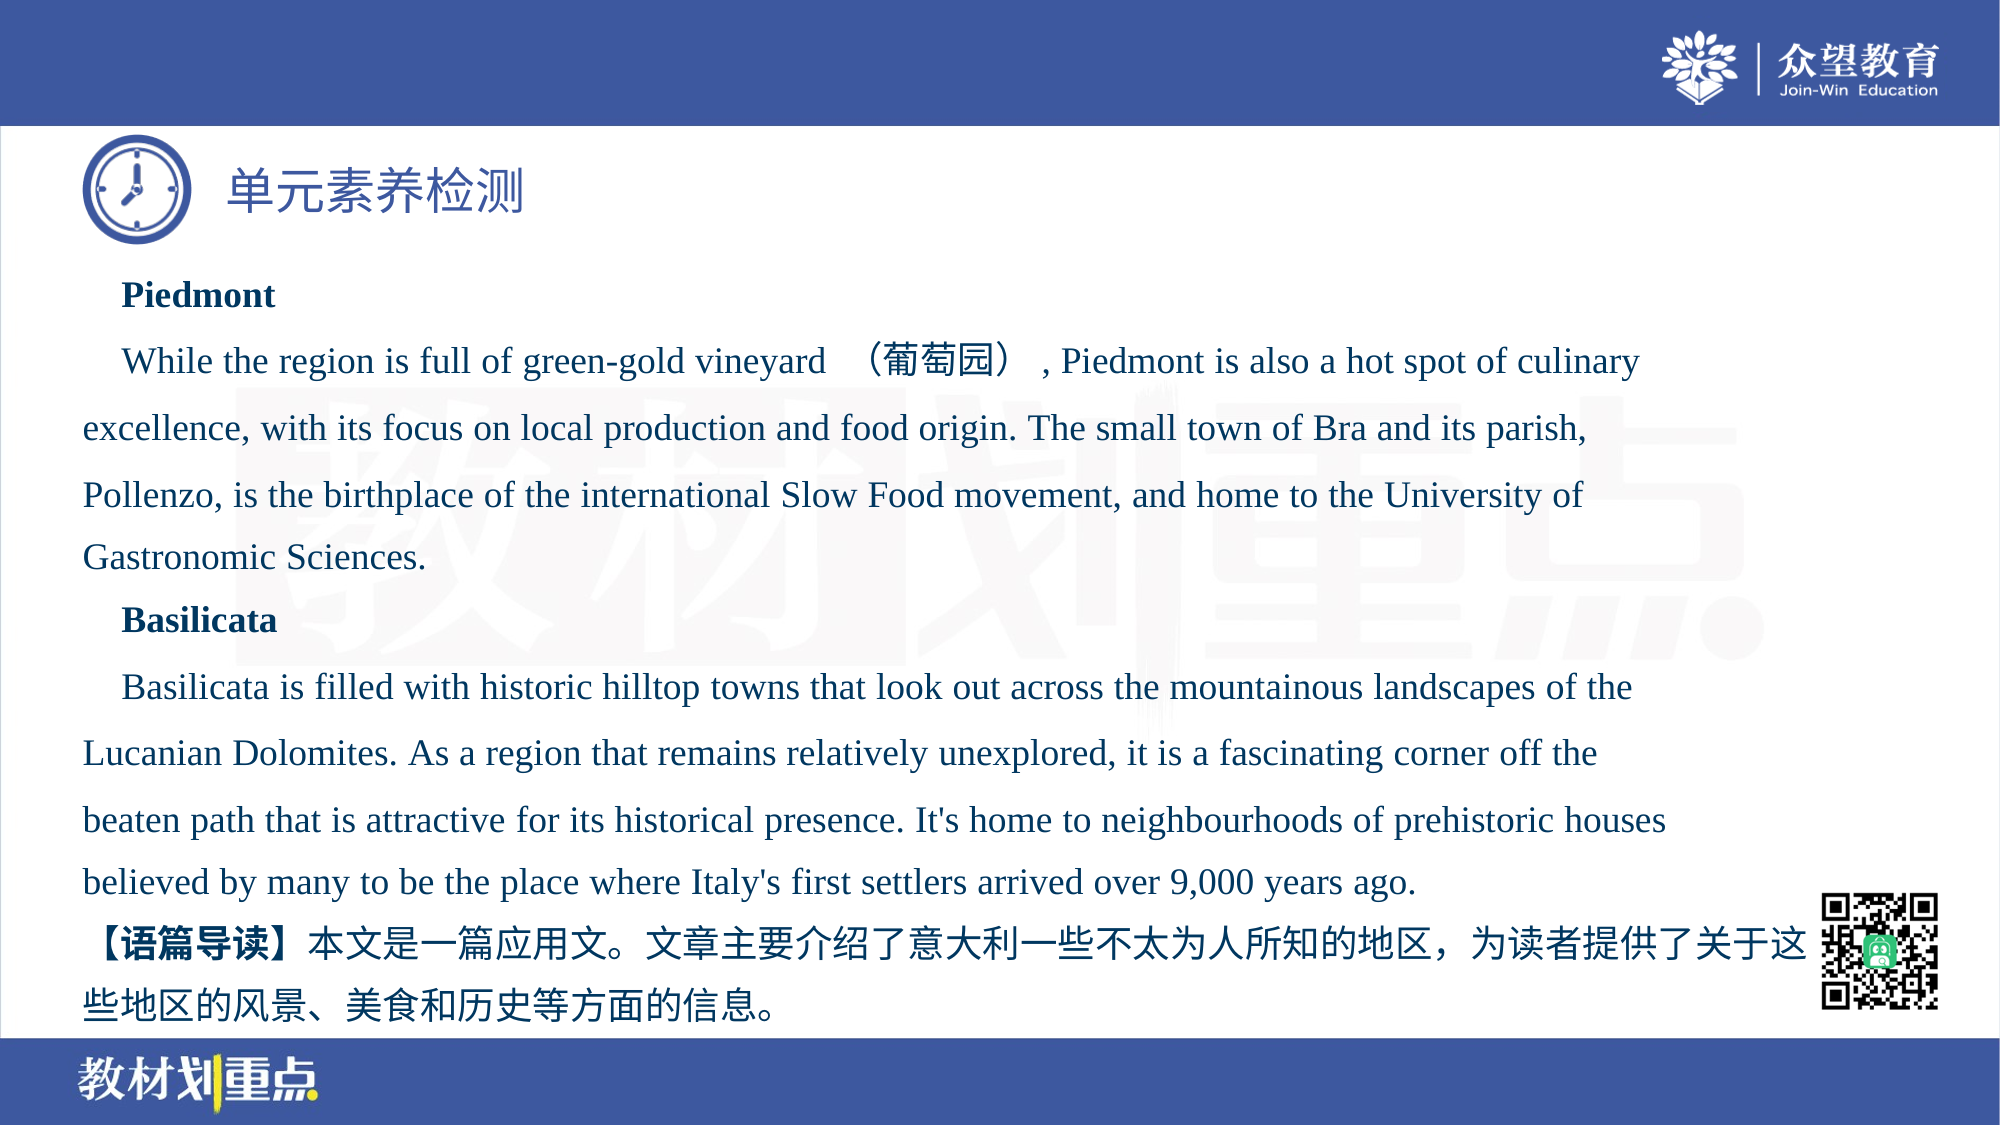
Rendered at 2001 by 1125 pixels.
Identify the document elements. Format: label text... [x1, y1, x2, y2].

text_box 【语篇导读】本文是一篇应用文。文章主要介绍了意大利一些不太为人所知的地区，为读者提供了关于这 些地区的风景、美食和历史等方面的信息。 [82, 898, 1817, 1021]
picture [0, 0, 2000, 1125]
text_box Basilicata Basilicata is filled with historic hilltop towns that look out across the mountainous landscapes of the Lucanian Dolomites. As a region that remains relatively unexplored, it is a fascinating corner off the beaten path that is attractive for its historical presence. It's home to neighbourhoods of prehistoric houses believed by many to be the place where Italy's first settlers arrived over 9,000 years ago. [82, 573, 1817, 896]
text_box Piedmont While the region is full of green-gold vineyard （葡萄园）, Piedmont is also a hot spot of culinary excellence, with its focus on local production and food origin. The small town of Bra and its parish, Pollenzo, is the birthplace of the international Slow Food movement, and home to the University of Gastronomic Sciences. [82, 248, 1817, 571]
